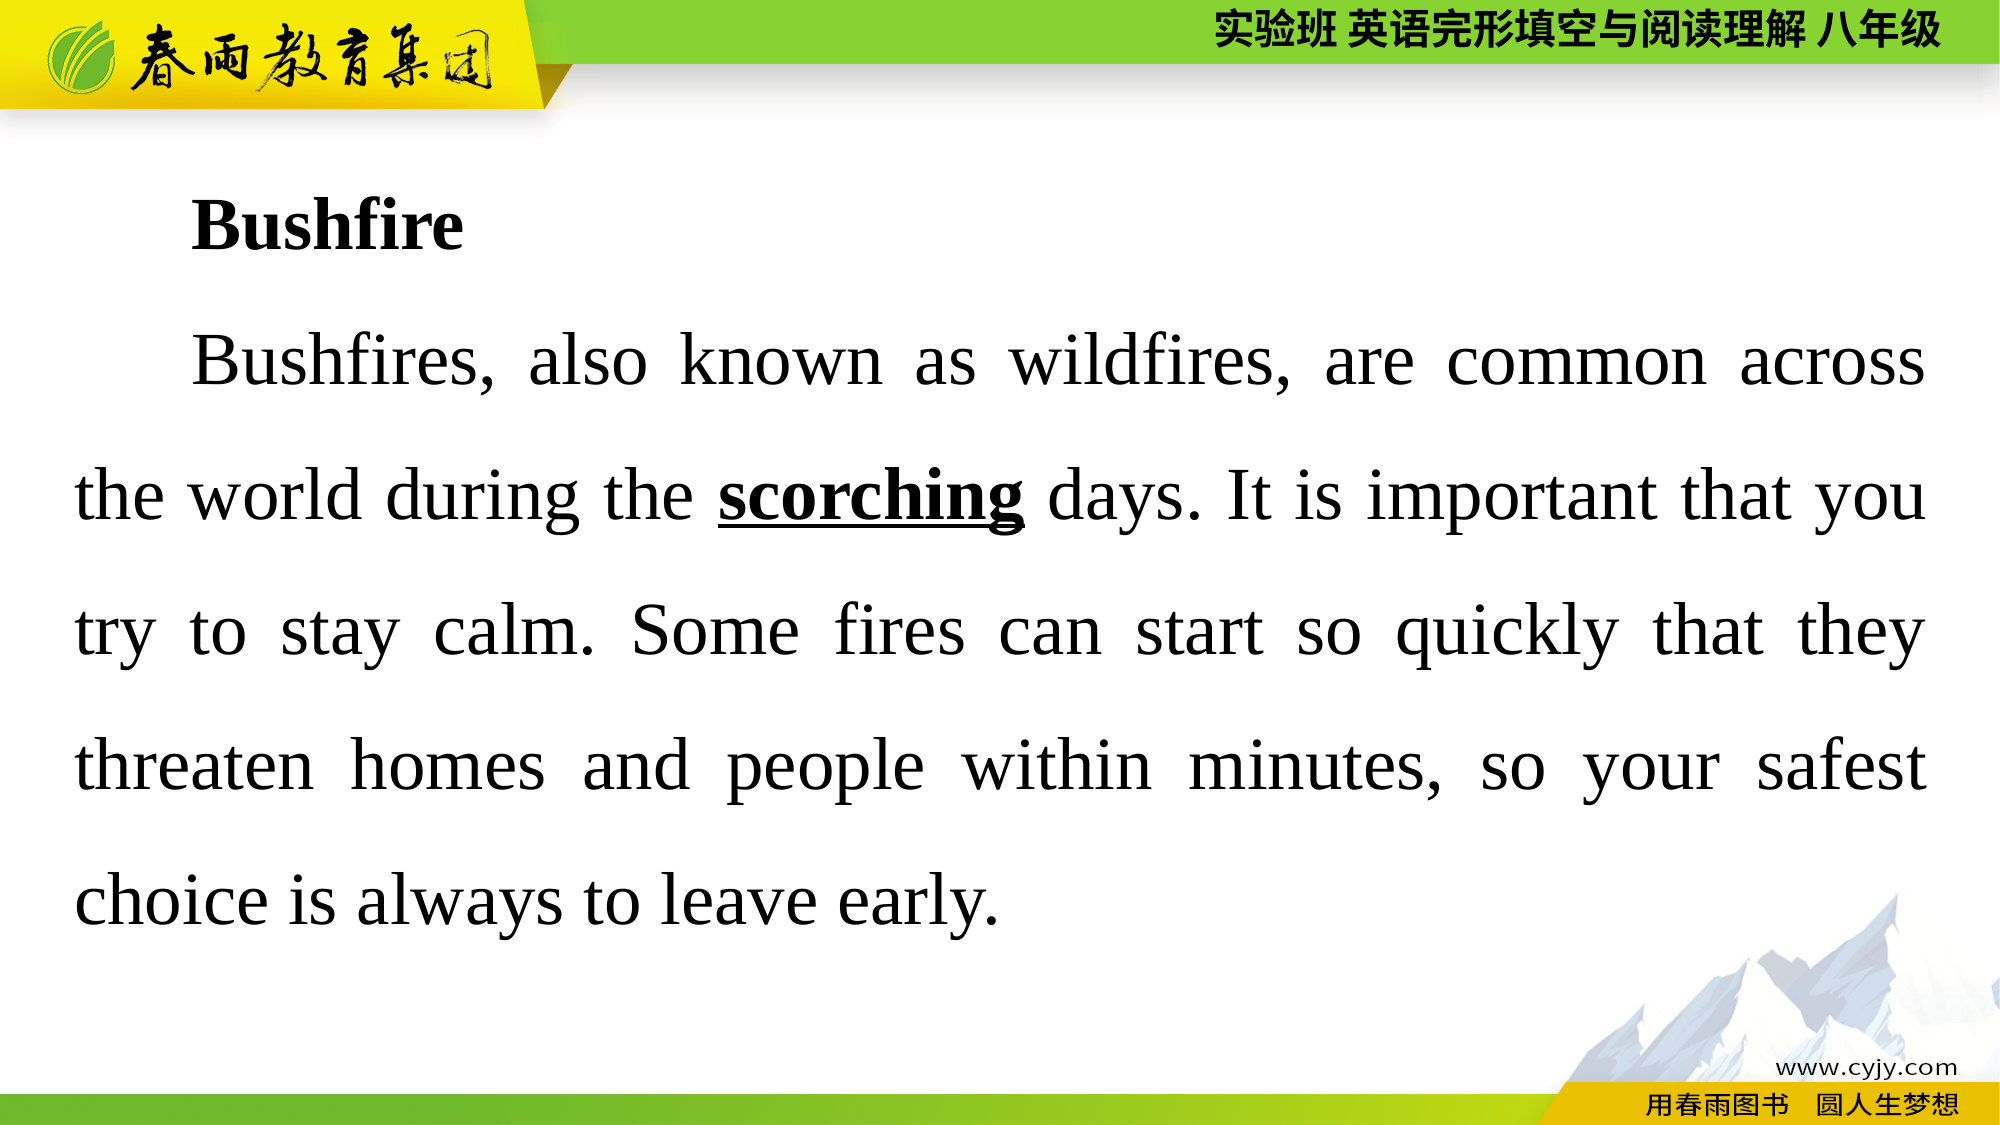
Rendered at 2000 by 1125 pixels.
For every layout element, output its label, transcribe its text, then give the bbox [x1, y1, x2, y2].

picture [0, 0, 2000, 1125]
list Bushfire Bushfires, also known as wildfires, are common across the world during the scorching days. It is important that you try to stay calm. Some fires can start so quickly that they threaten homes and people within minutes, so your safest choice is always to leave early. [59, 122, 1944, 940]
